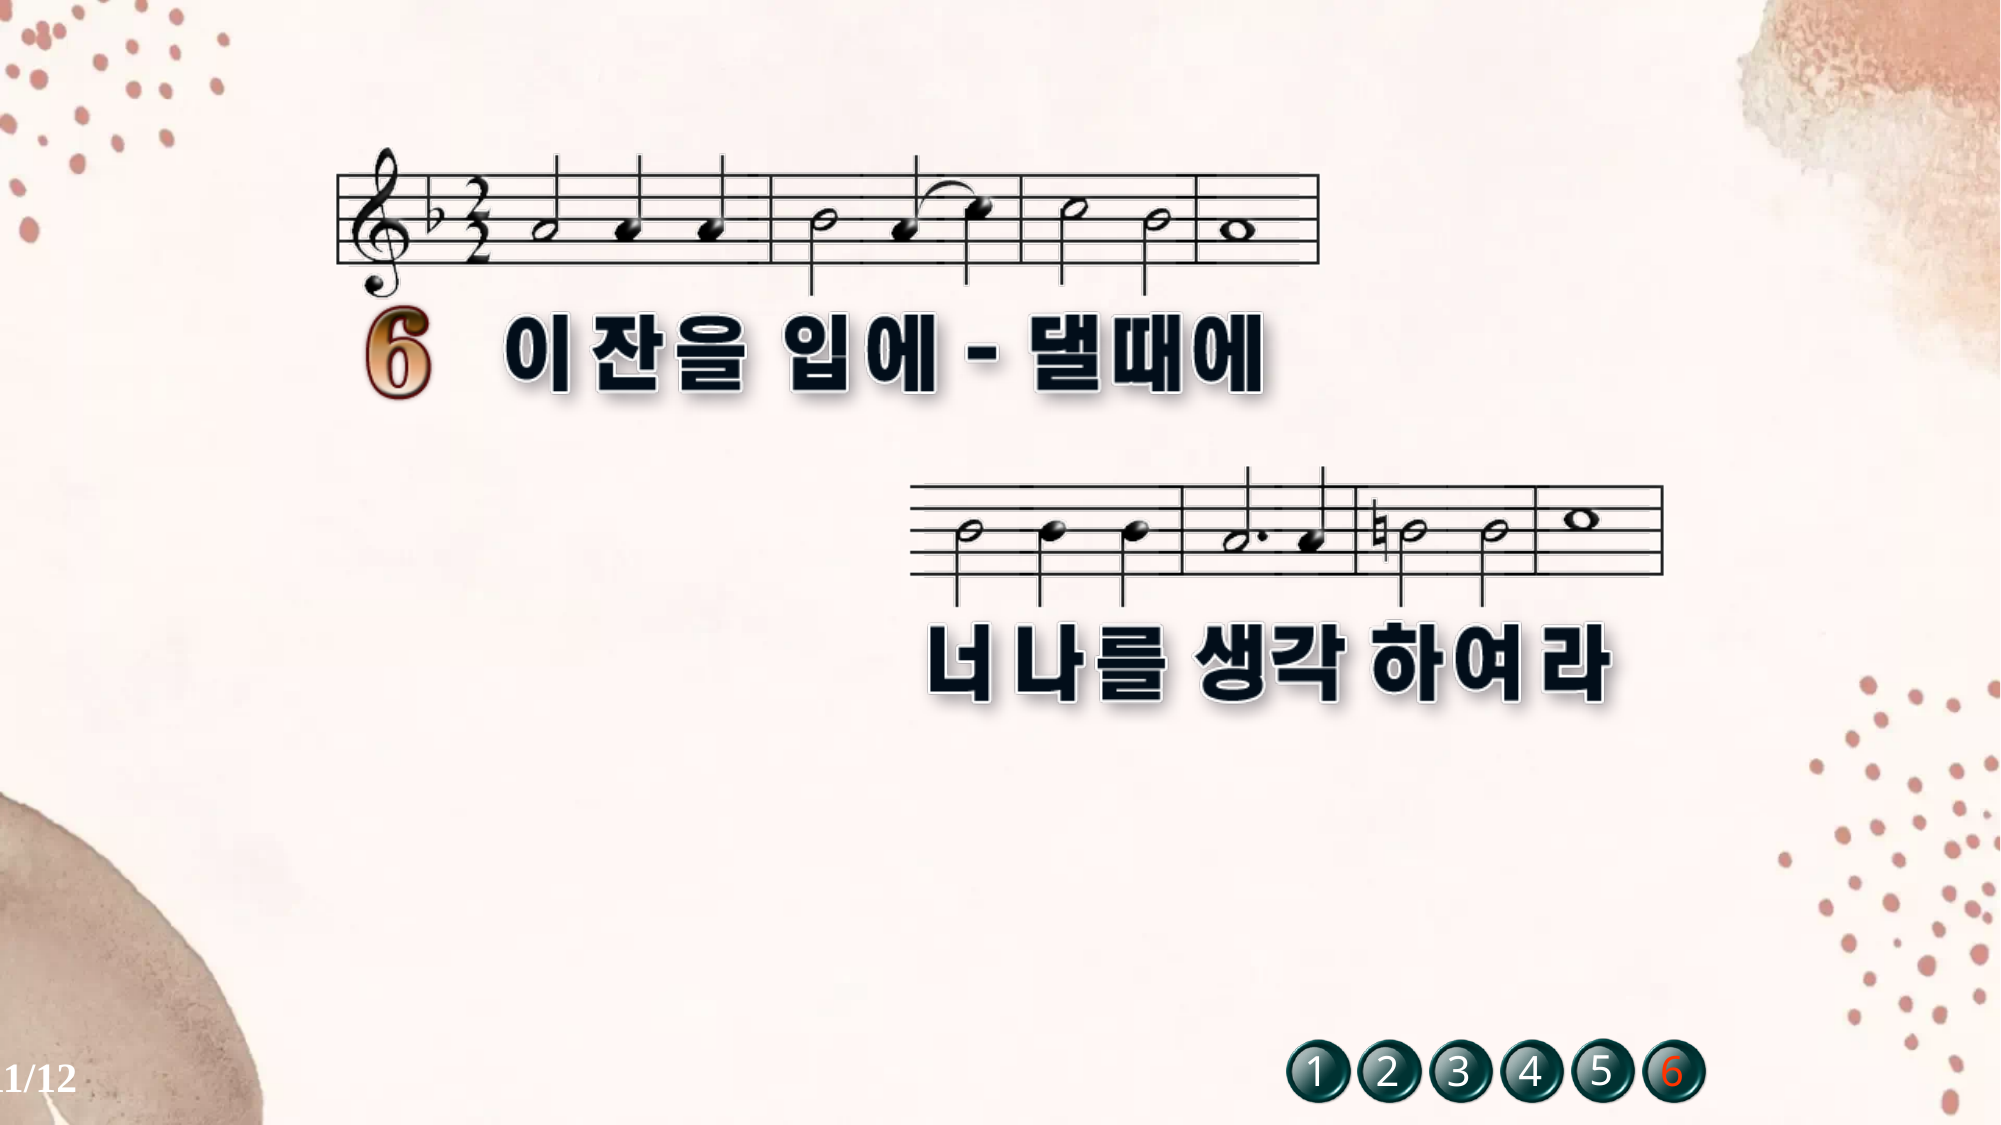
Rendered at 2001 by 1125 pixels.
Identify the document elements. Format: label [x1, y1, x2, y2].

text_box [1568, 1034, 1638, 1106]
text_box [1639, 1035, 1709, 1106]
text_box [1283, 1035, 1354, 1106]
text_box [1354, 1035, 1425, 1106]
text_box [1497, 1035, 1567, 1106]
picture [0, 0, 2001, 1125]
text_box [1426, 1035, 1496, 1106]
